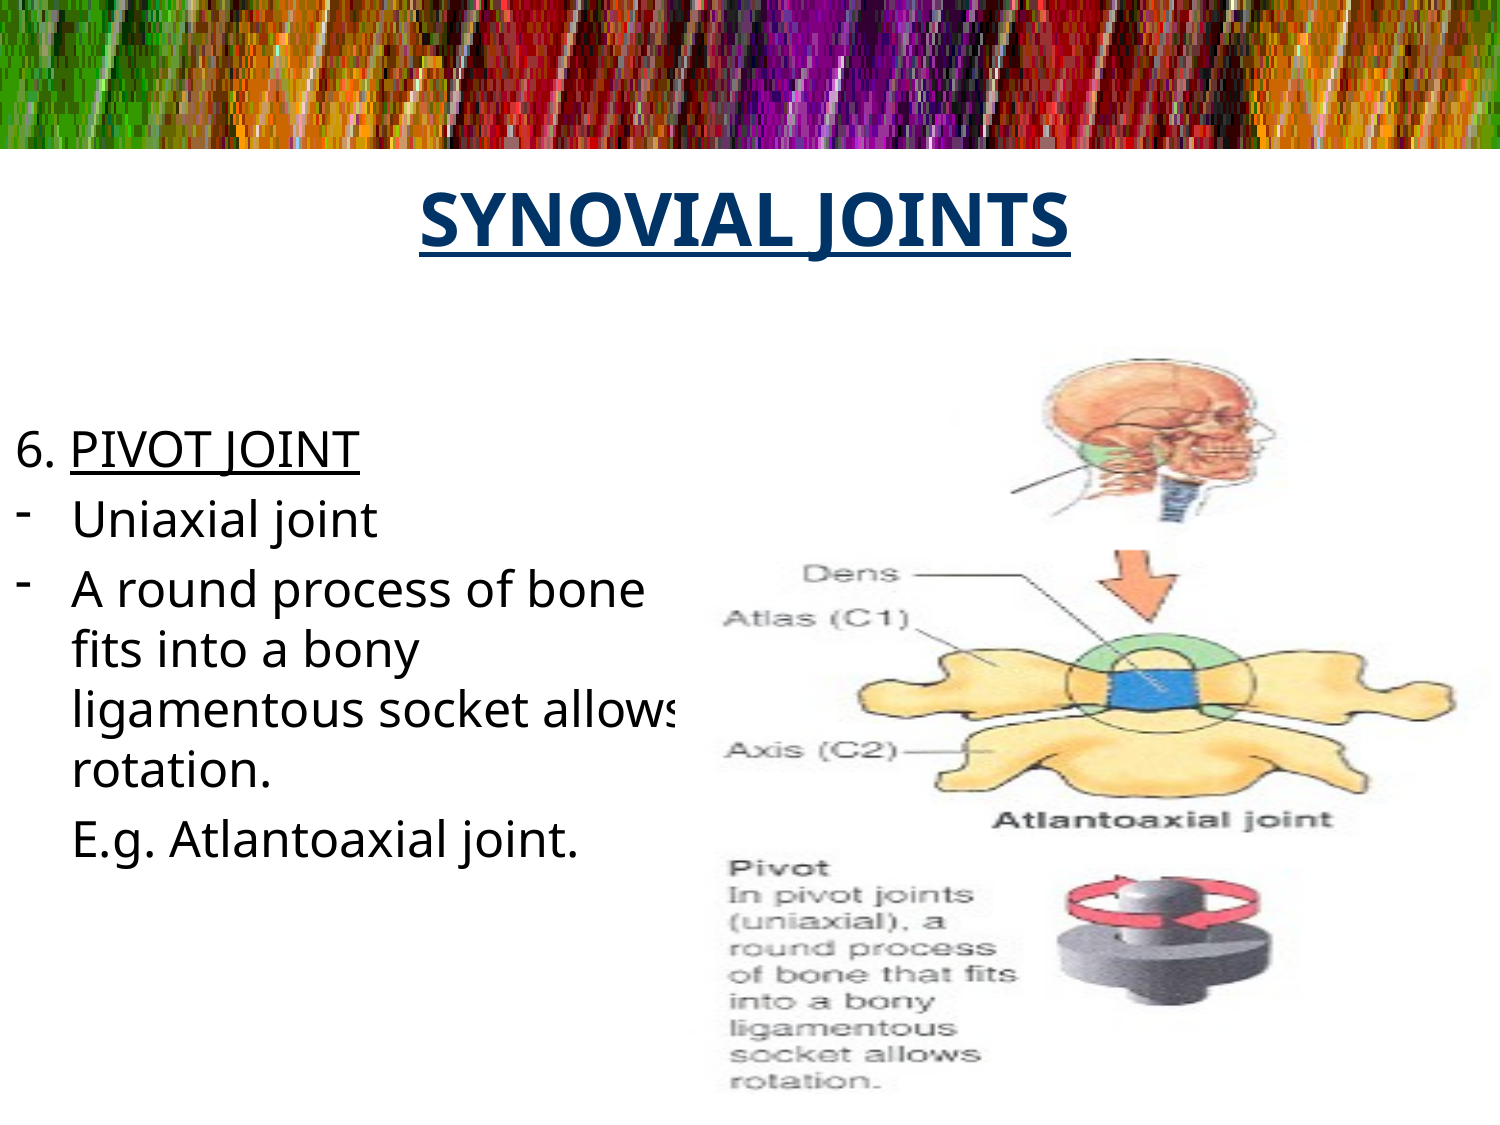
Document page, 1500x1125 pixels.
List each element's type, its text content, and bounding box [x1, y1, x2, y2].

picture [674, 337, 1500, 1125]
picture [0, 0, 1500, 149]
title SYNOVIAL JOINTS [70, 163, 1421, 270]
list 6. PIVOT JOINT Uniaxial joint A round process of bone fits into a bony ligamentous socket allows rotation. E.g. Atlantoaxial joint. [0, 409, 669, 862]
